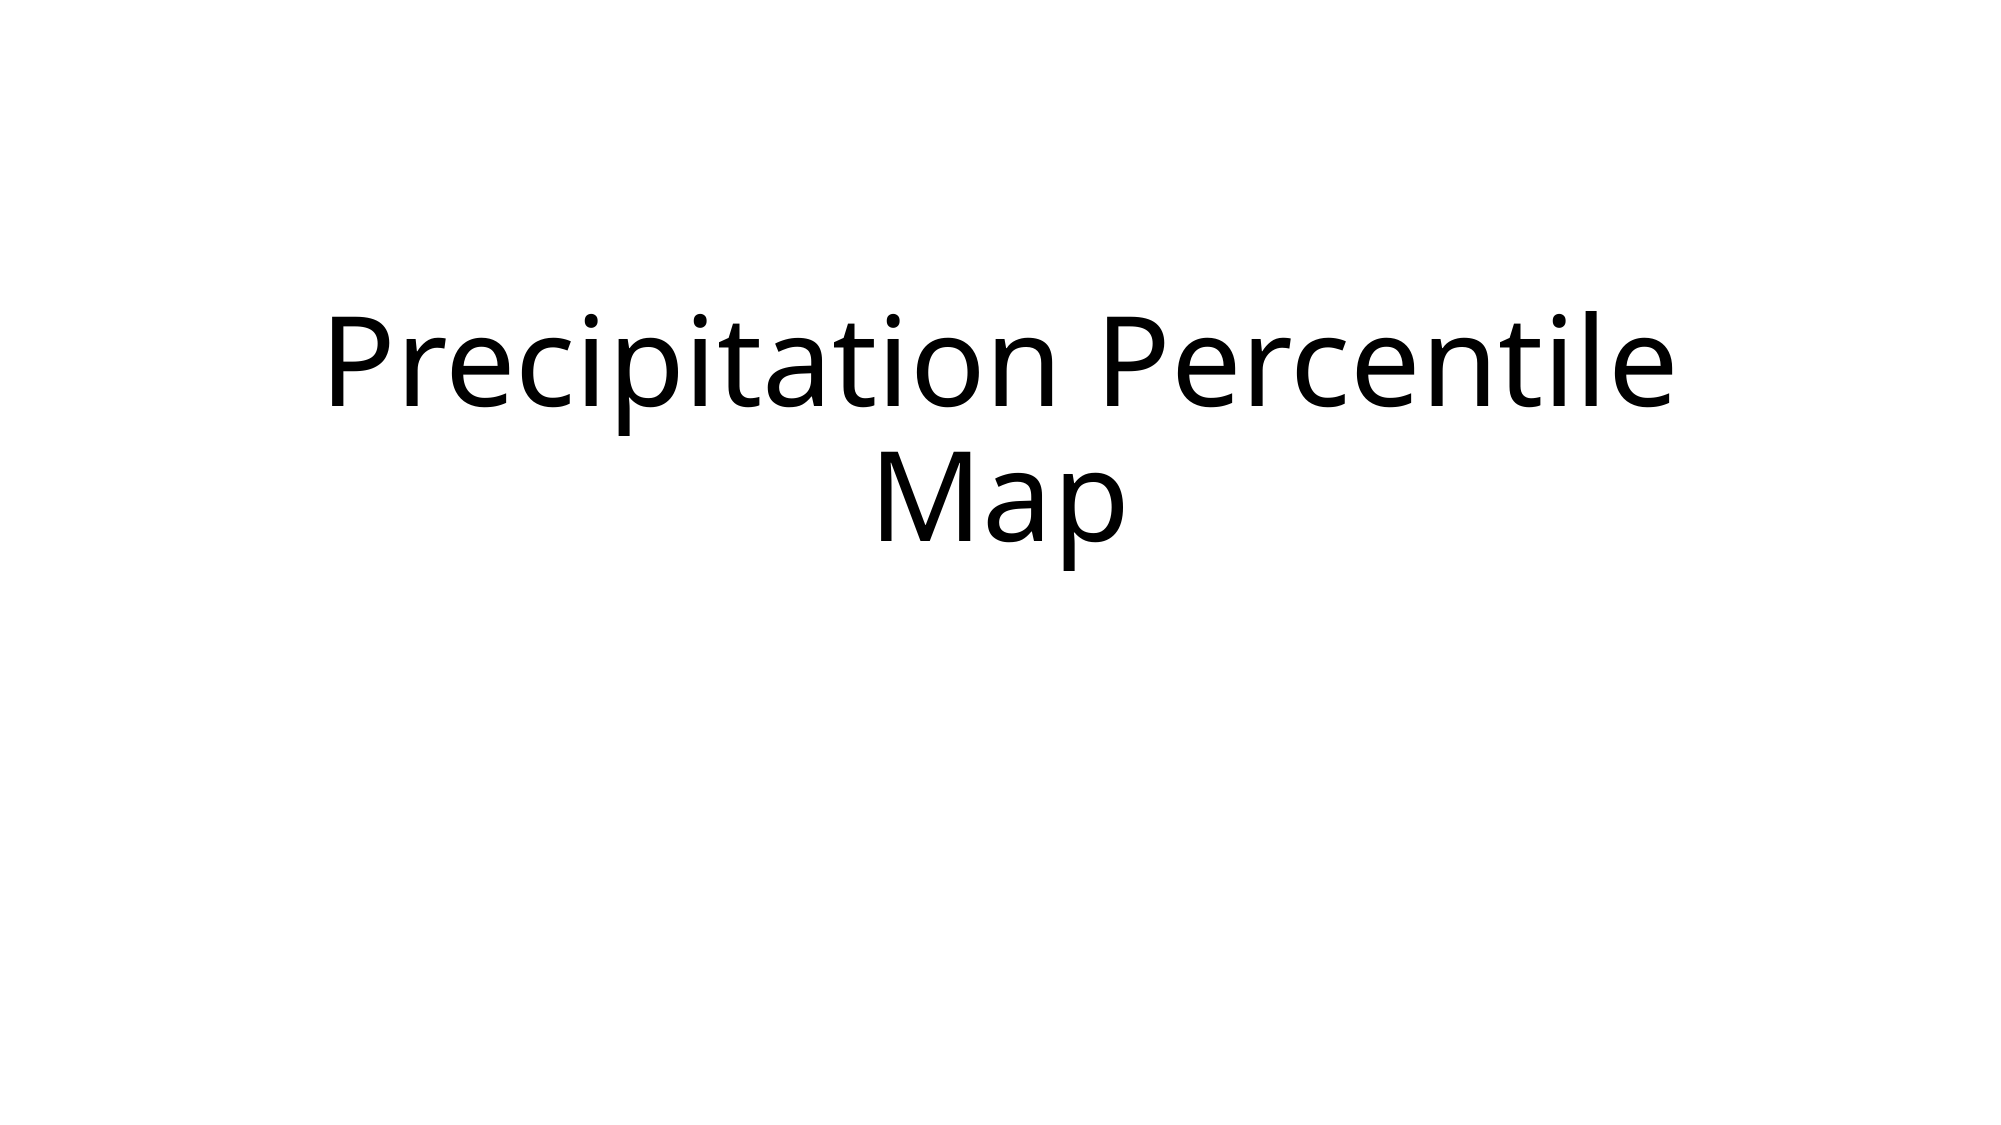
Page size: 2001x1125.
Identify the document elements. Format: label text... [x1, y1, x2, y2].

title Precipitation Percentile Map [249, 184, 1750, 576]
